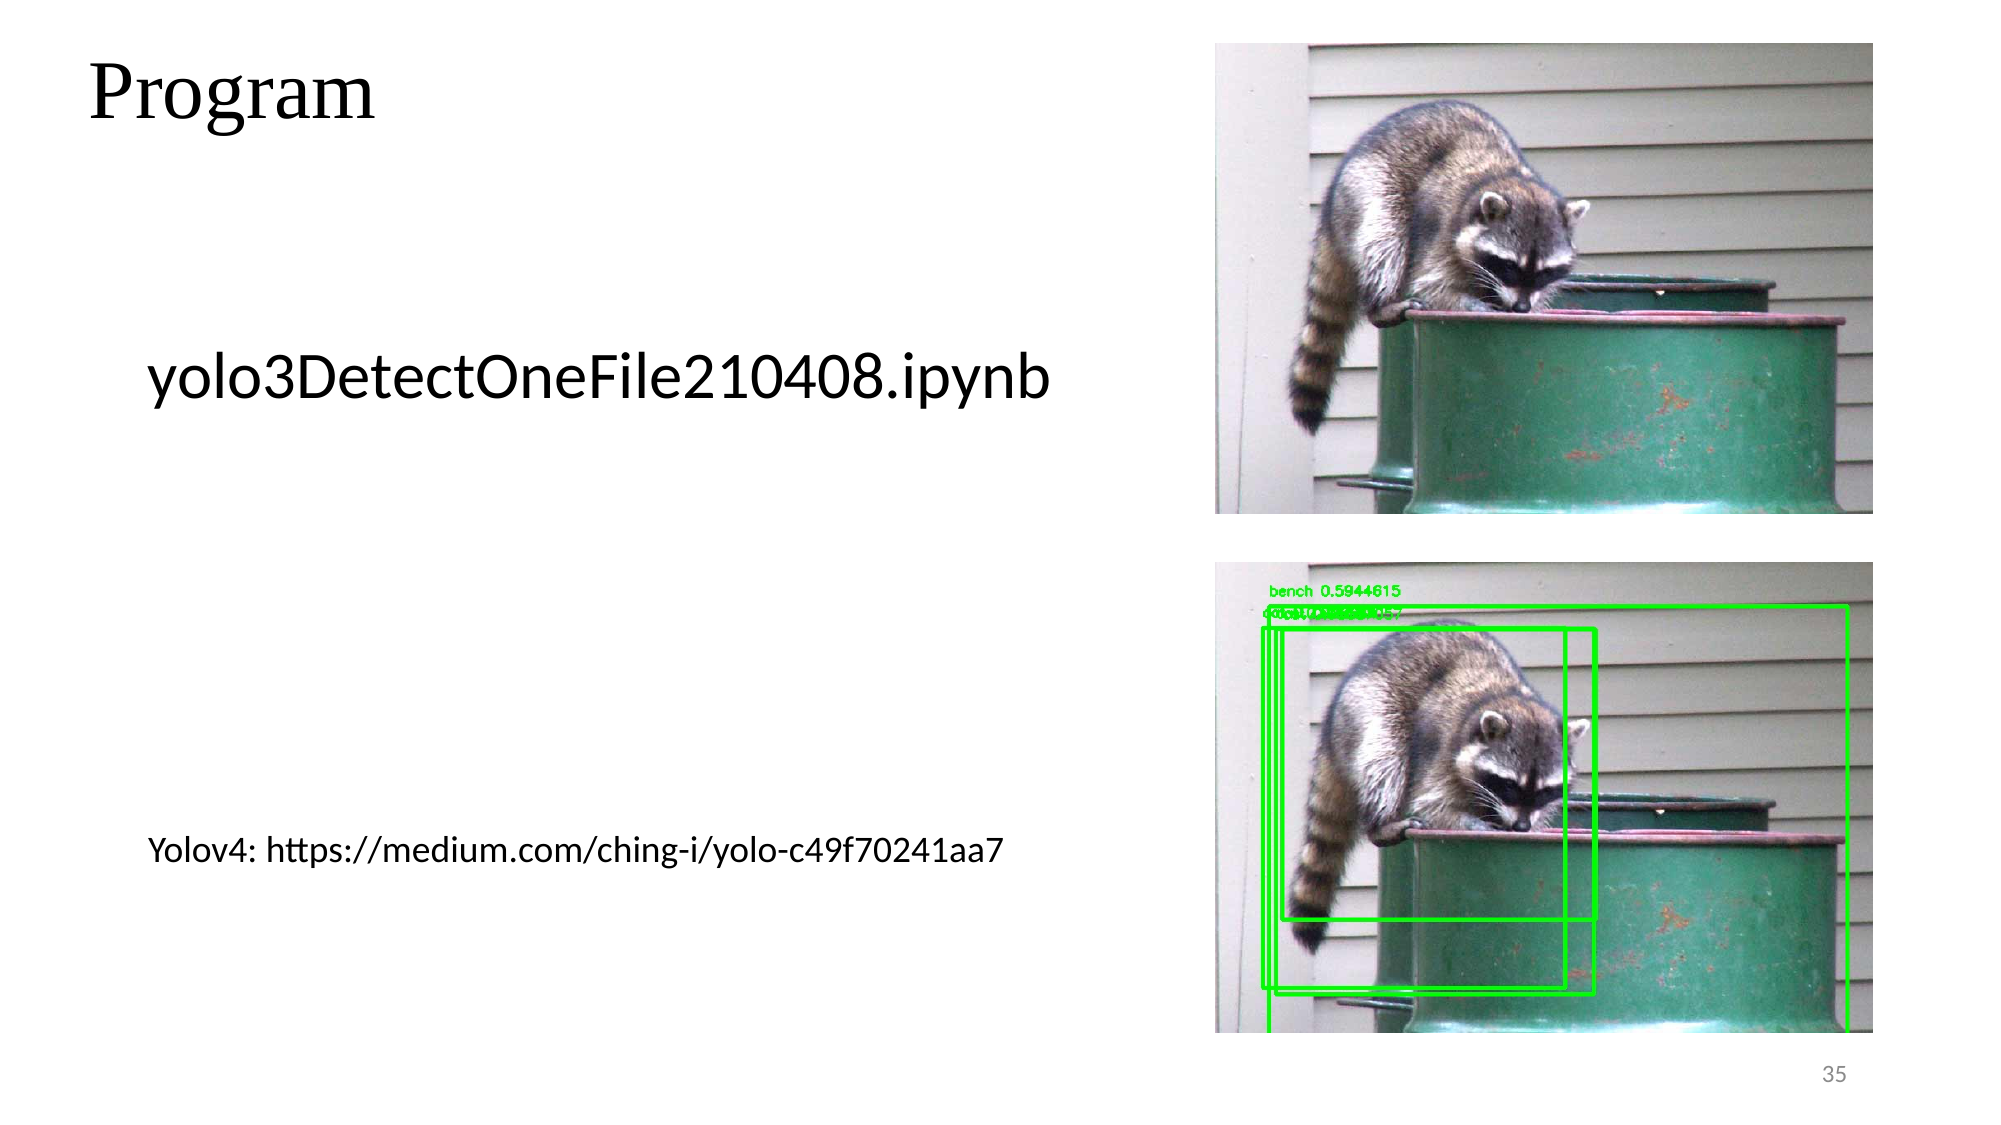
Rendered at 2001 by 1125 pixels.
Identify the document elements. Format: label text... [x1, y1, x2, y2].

picture [1215, 562, 1873, 1033]
text_box Yolov4: https://medium.com/ching-i/yolo-c49f70241aa7 [133, 817, 1020, 877]
picture [1215, 43, 1873, 514]
text_box Program [74, 27, 391, 143]
slide_number 35 [1412, 1042, 1863, 1103]
text_box yolo3DetectOneFile210408.ipynb [132, 324, 1068, 420]
